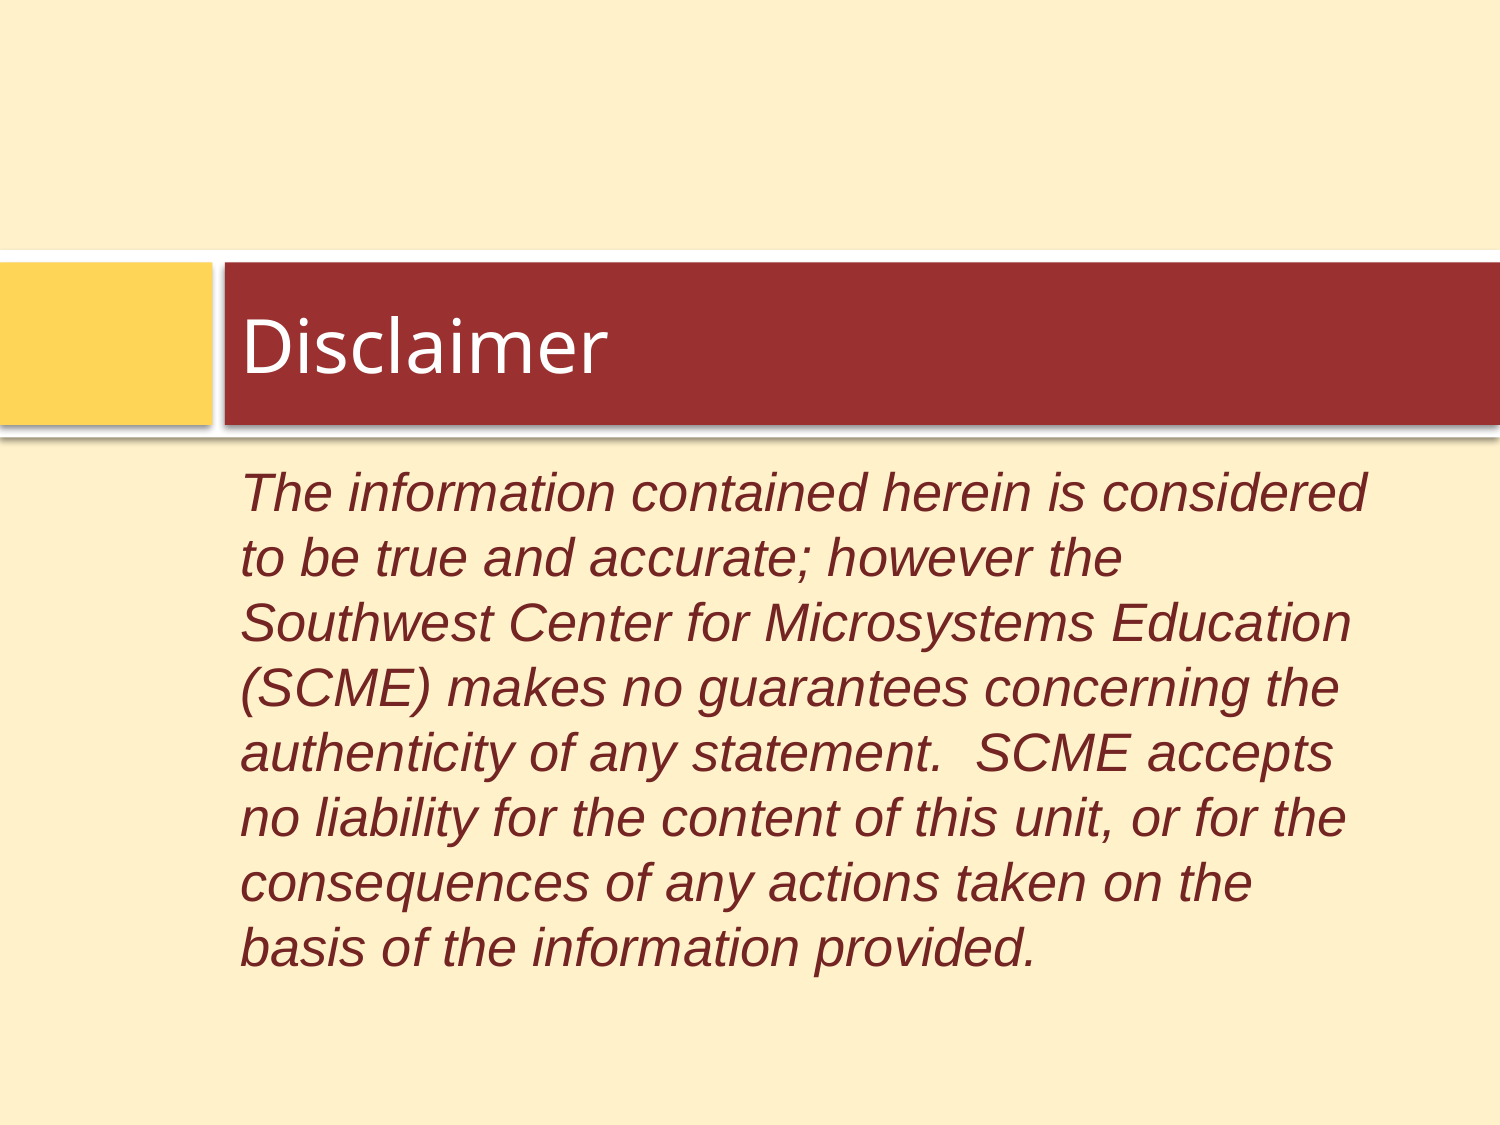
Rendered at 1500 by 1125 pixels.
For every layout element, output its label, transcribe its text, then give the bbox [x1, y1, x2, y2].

title Disclaimer [225, 262, 1475, 425]
list The information contained herein is considered to be true and accurate; however the Southwest Center for Microsystems Education (SCME) makes no guarantees concerning the authenticity of any statement. SCME accepts no liability for the content of this unit, or for the consequences of any actions taken on the basis of the information provided. [225, 450, 1394, 1008]
